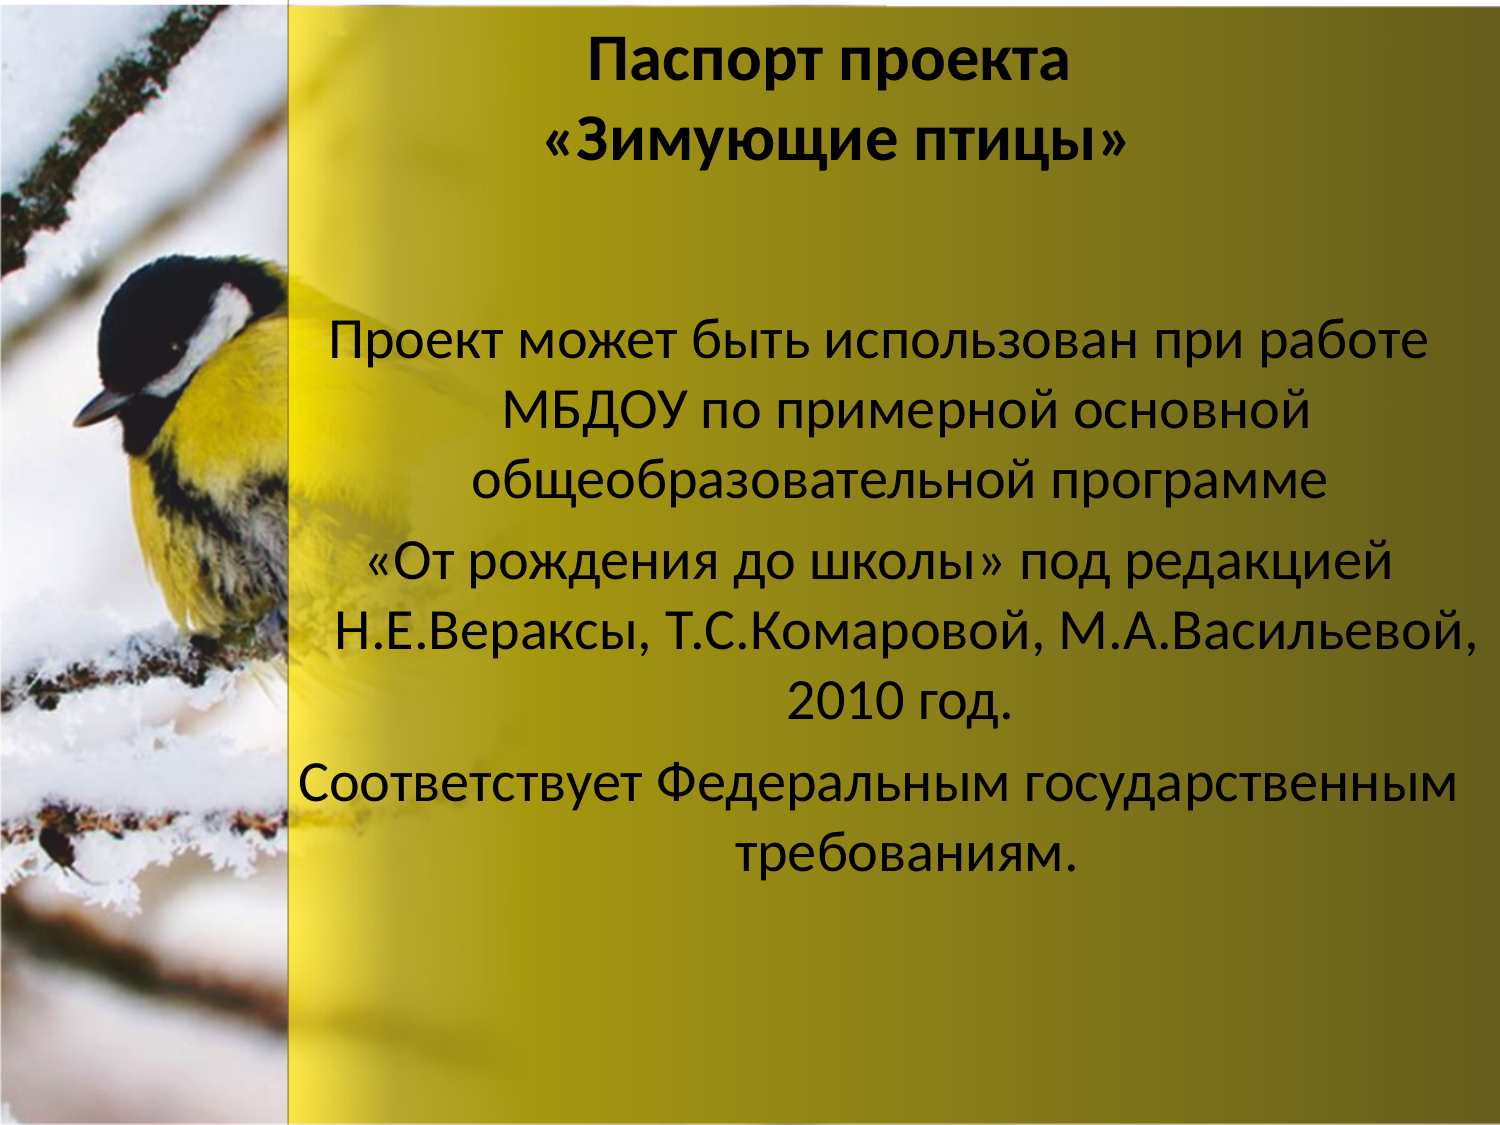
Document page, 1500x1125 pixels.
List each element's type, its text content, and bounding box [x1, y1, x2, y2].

title Паспорт проекта «Зимующие птицы» [257, 0, 1418, 188]
list Проект может быть использован при работе МБДОУ по примерной основной общеобразовательной программе «От рождения до школы» под редакцией Н.Е.Вераксы, Т.С.Комаровой, М.А.Васильевой, 2010 год. Соответствует Федеральным государственным требованиям. [257, 292, 1500, 1036]
picture [0, 0, 1500, 1125]
